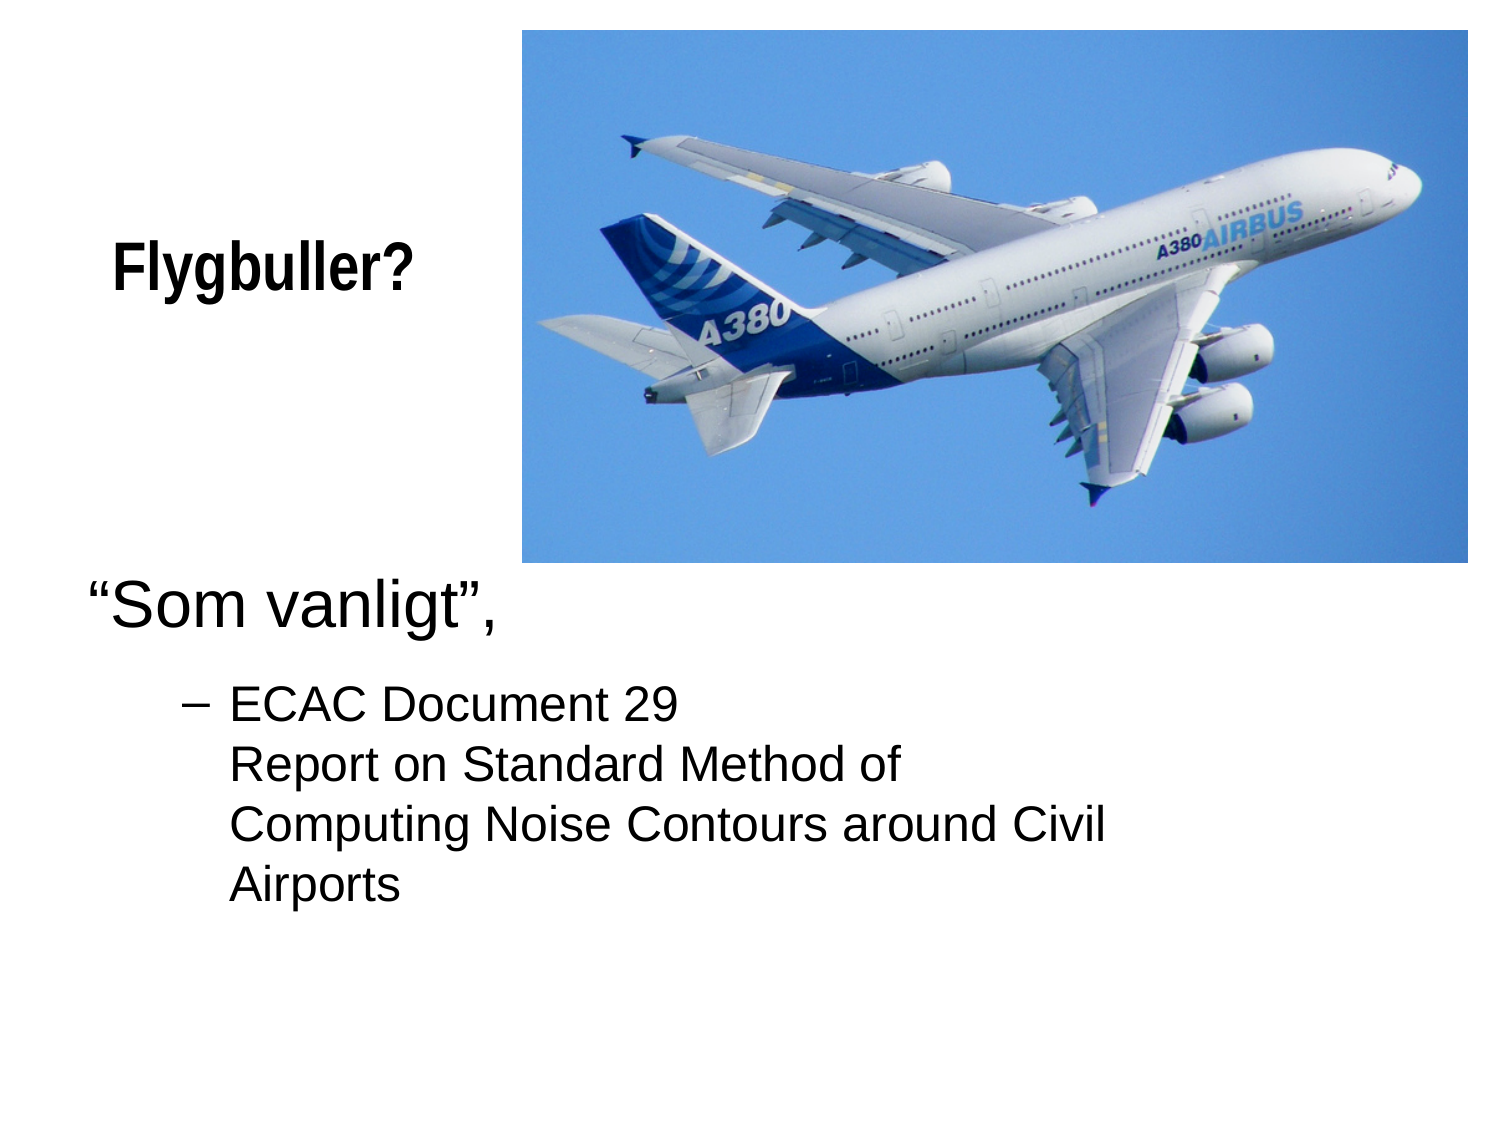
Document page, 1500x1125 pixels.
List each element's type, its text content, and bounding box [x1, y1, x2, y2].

list “Som vanligt”, ECAC Document 29 Report on Standard Method of Computing Noise Contours around Civil Airports [88, 560, 1151, 1125]
picture [522, 30, 1468, 563]
title Flygbuller? [112, 231, 517, 362]
